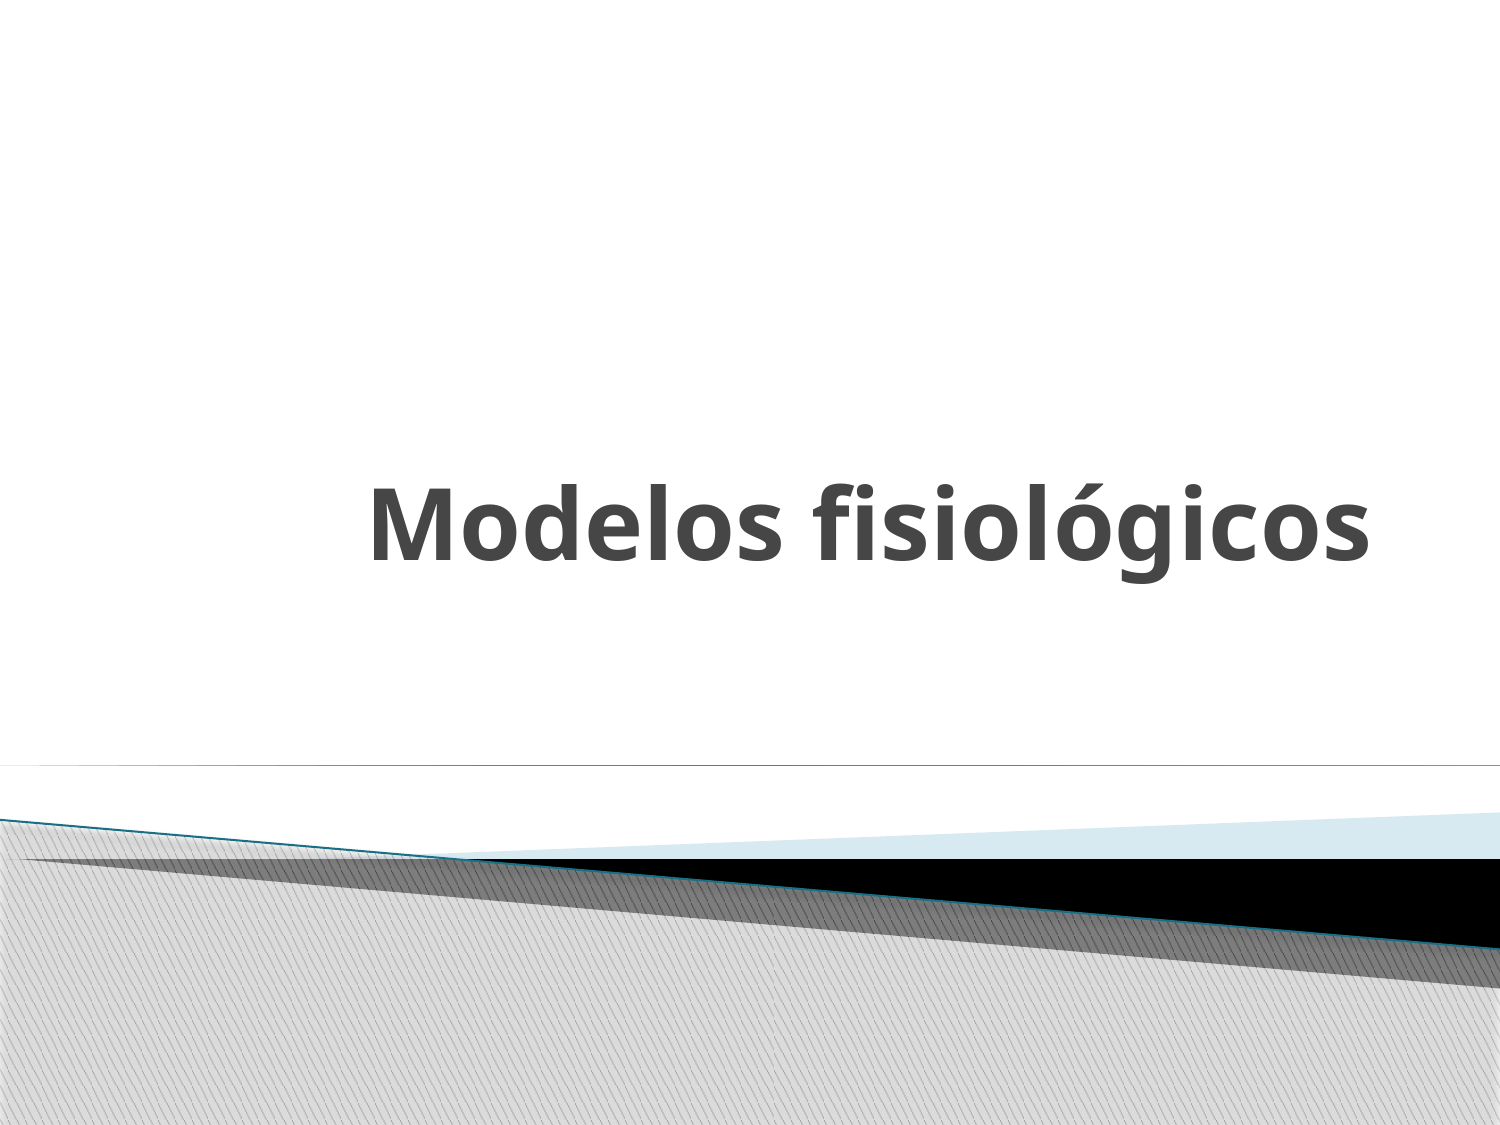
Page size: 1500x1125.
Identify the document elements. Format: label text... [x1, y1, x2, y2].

title Modelos fisiológicos [112, 287, 1388, 588]
picture [5, 859, 1500, 989]
